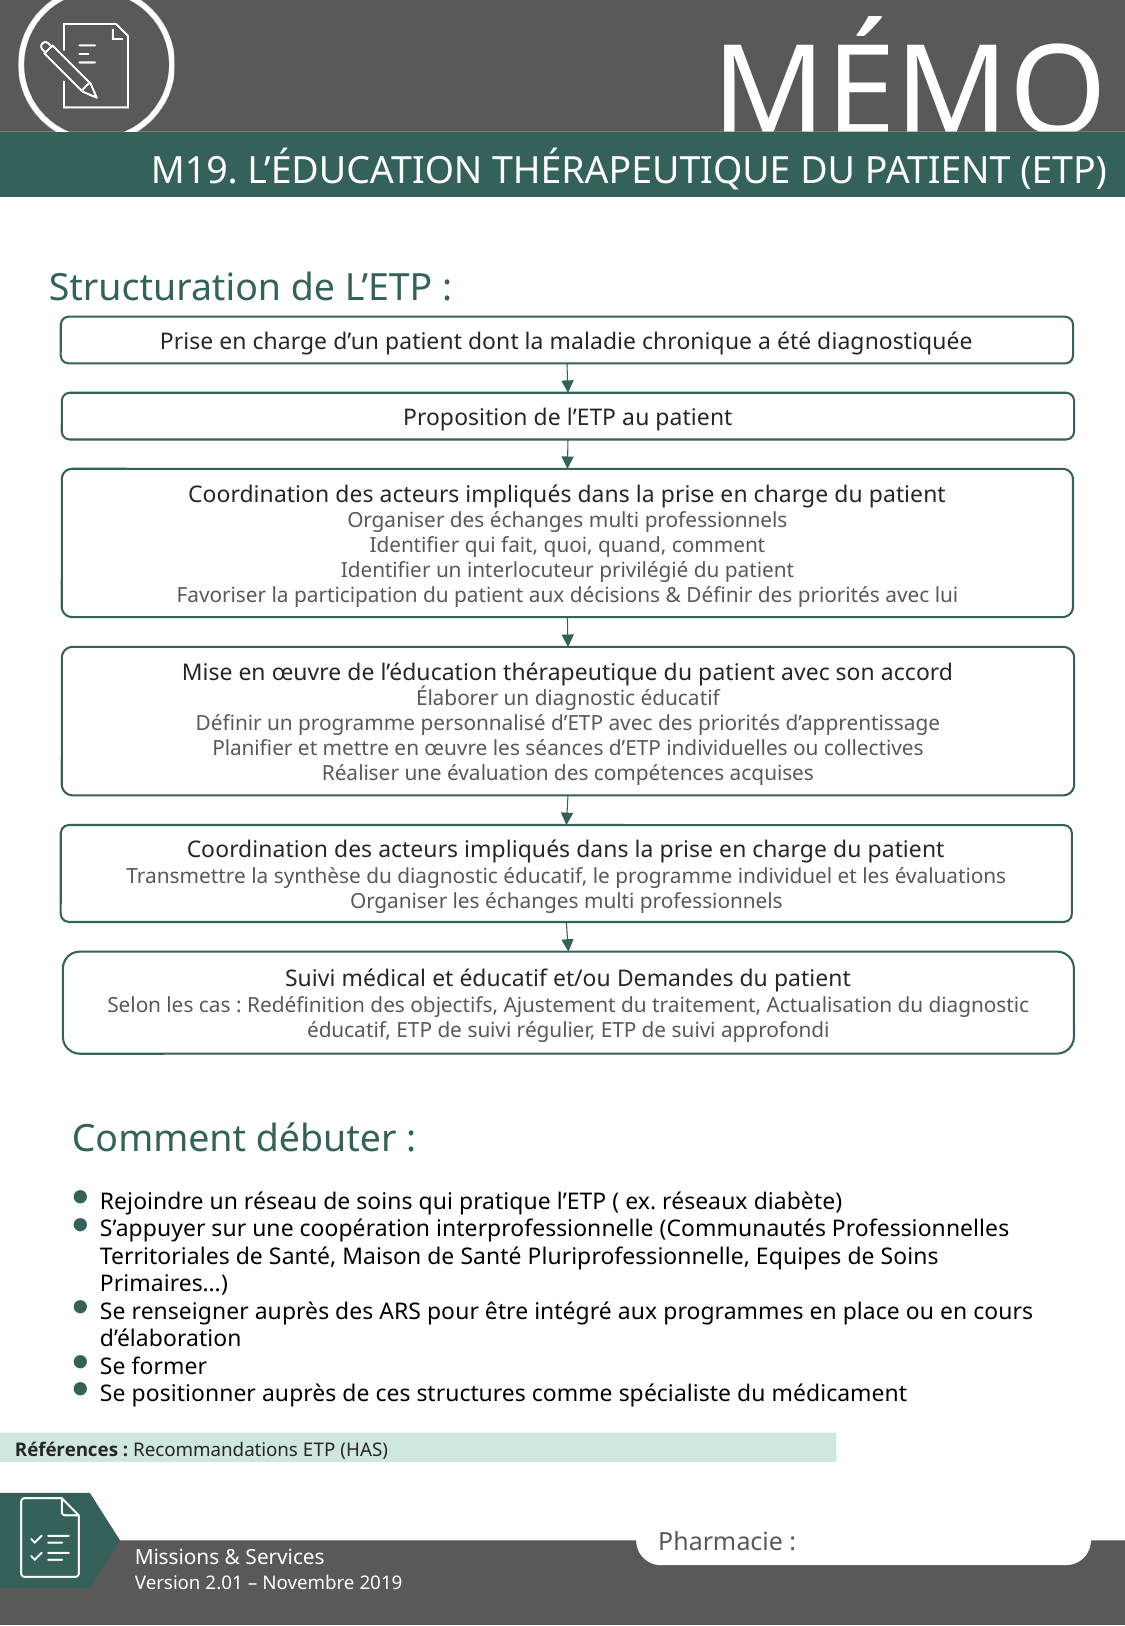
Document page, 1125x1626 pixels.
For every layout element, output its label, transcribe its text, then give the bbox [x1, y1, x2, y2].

text_box Mise en œuvre de l’éducation thérapeutique du patient avec son accord Élaborer un diagnostic éducatif Définir un programme personnalisé d’ETP avec des priorités d’apprentissage Planifier et mettre en œuvre les séances d’ETP individuelles ou collectives Réaliser une évaluation des compétences acquises [60, 645, 1076, 797]
text_box Coordination des acteurs impliqués dans la prise en charge du patient Transmettre la synthèse du diagnostic éducatif, le programme individuel et les évaluations Organiser les échanges multi professionnels [59, 823, 1073, 924]
text_box Structuration de L’ETP : [33, 255, 1013, 316]
picture [18, 0, 175, 132]
text_box Prise en charge d’un patient dont la maladie chronique a été diagnostiquée [59, 315, 1075, 365]
title M19. l’éducation Thérapeutique du Patient (ETP) [33, 142, 1123, 199]
text_box Références : Recommandations ETP (HAS) [0, 1432, 837, 1462]
text_box Suivi médical et éducatif et/ou Demandes du patient Selon les cas : Redéfinition des objectifs, Ajustement du traitement, Actualisation du diagnostic éducatif, ETP de suivi régulier, ETP de suivi approfondi [61, 950, 1076, 1055]
text_box Coordination des acteurs impliqués dans la prise en charge du patient Organiser des échanges multi professionnels Identifier qui fait, quoi, quand, comment Identifier un interlocuteur privilégié du patient Favoriser la participation du patient aux décisions & Définir des priorités avec lui [60, 467, 1075, 619]
text_box Proposition de l’ETP au patient [60, 391, 1076, 441]
picture [20, 1497, 80, 1578]
text_box Comment débuter : Rejoindre un réseau de soins qui pratique l’ETP ( ex. réseaux diabète) S’appuyer sur une coopération interprofessionnelle (Communautés Professionnelles Territoriales de Santé, Maison de Santé Pluriprofessionnelle, Equipes de Soins Primaires…) Se renseigner auprès des ARS pour être intégré aux programmes en place ou en cours d’élaboration Se former Se positionner auprès de ces structures comme spécialiste du médicament [57, 1106, 1080, 1414]
